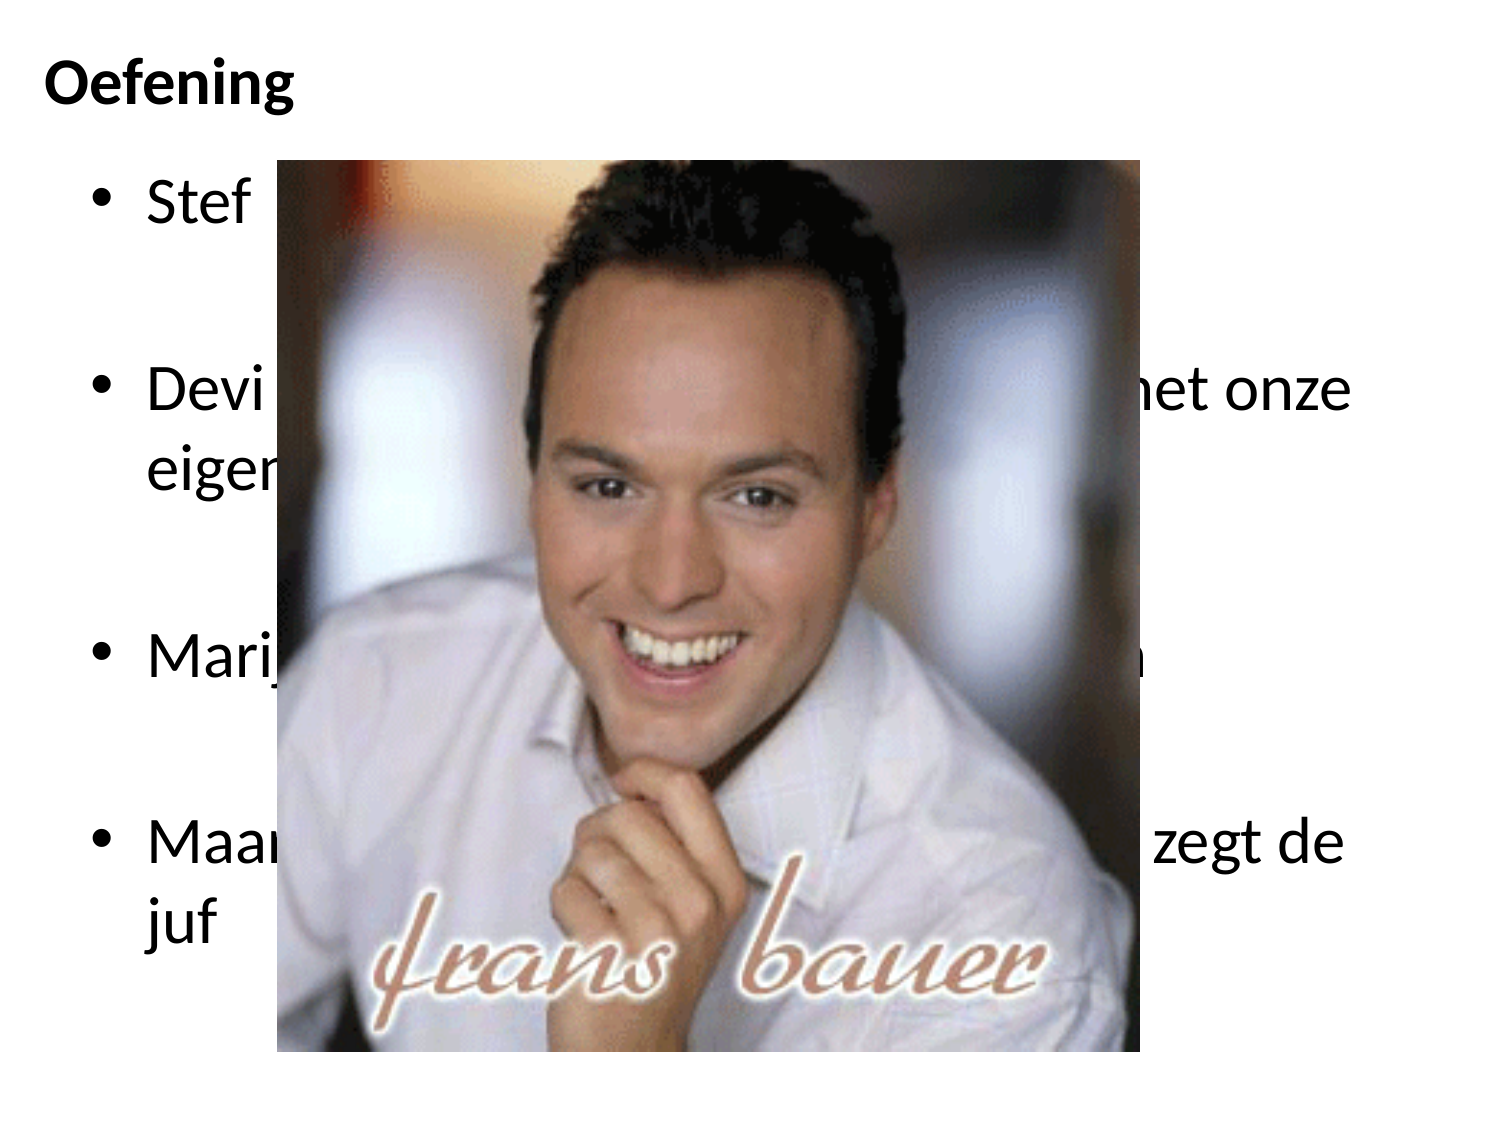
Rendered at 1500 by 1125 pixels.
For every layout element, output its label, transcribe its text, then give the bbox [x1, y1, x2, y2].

picture [277, 160, 1140, 1053]
list Stef zegt leuk feestje Devi roept de volgende keer met onze eigen klas Marijn vraagt zal ik weer draaien Maar dan wel graag Frans Bauer zegt de juf [75, 149, 1425, 1012]
text_box Oefening [29, 30, 627, 122]
